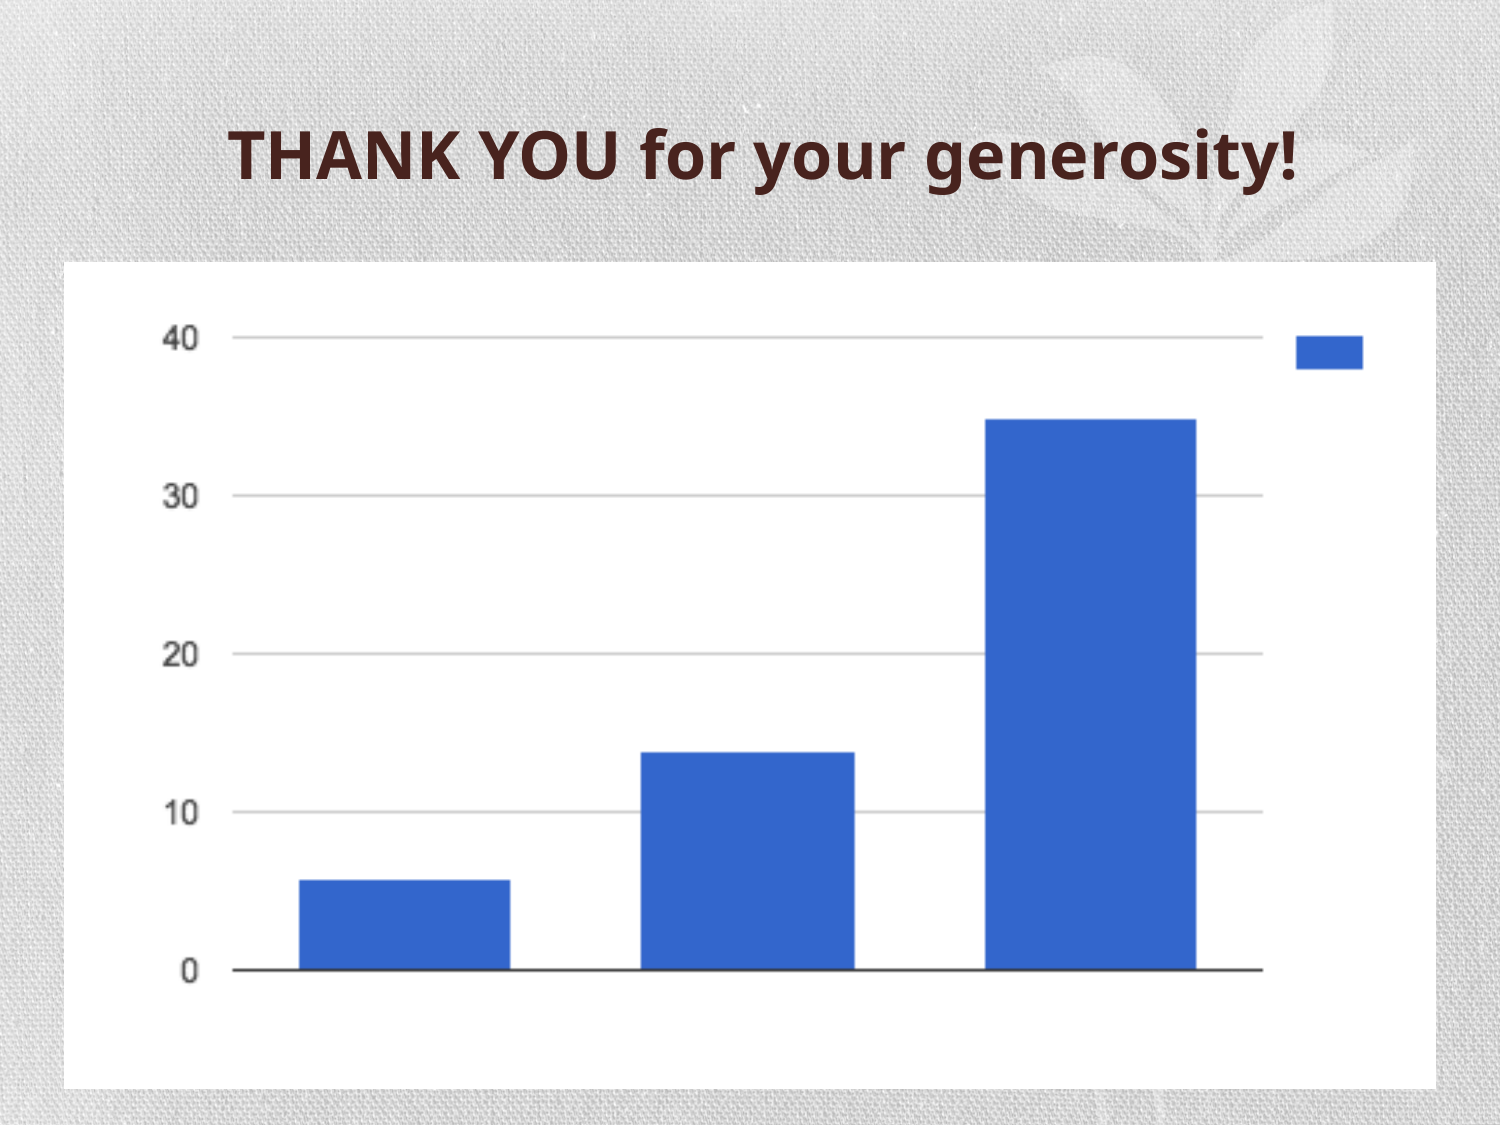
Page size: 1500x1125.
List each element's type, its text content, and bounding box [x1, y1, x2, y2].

picture [64, 261, 1436, 1090]
title THANK YOU for your generosity! [27, 78, 1499, 201]
